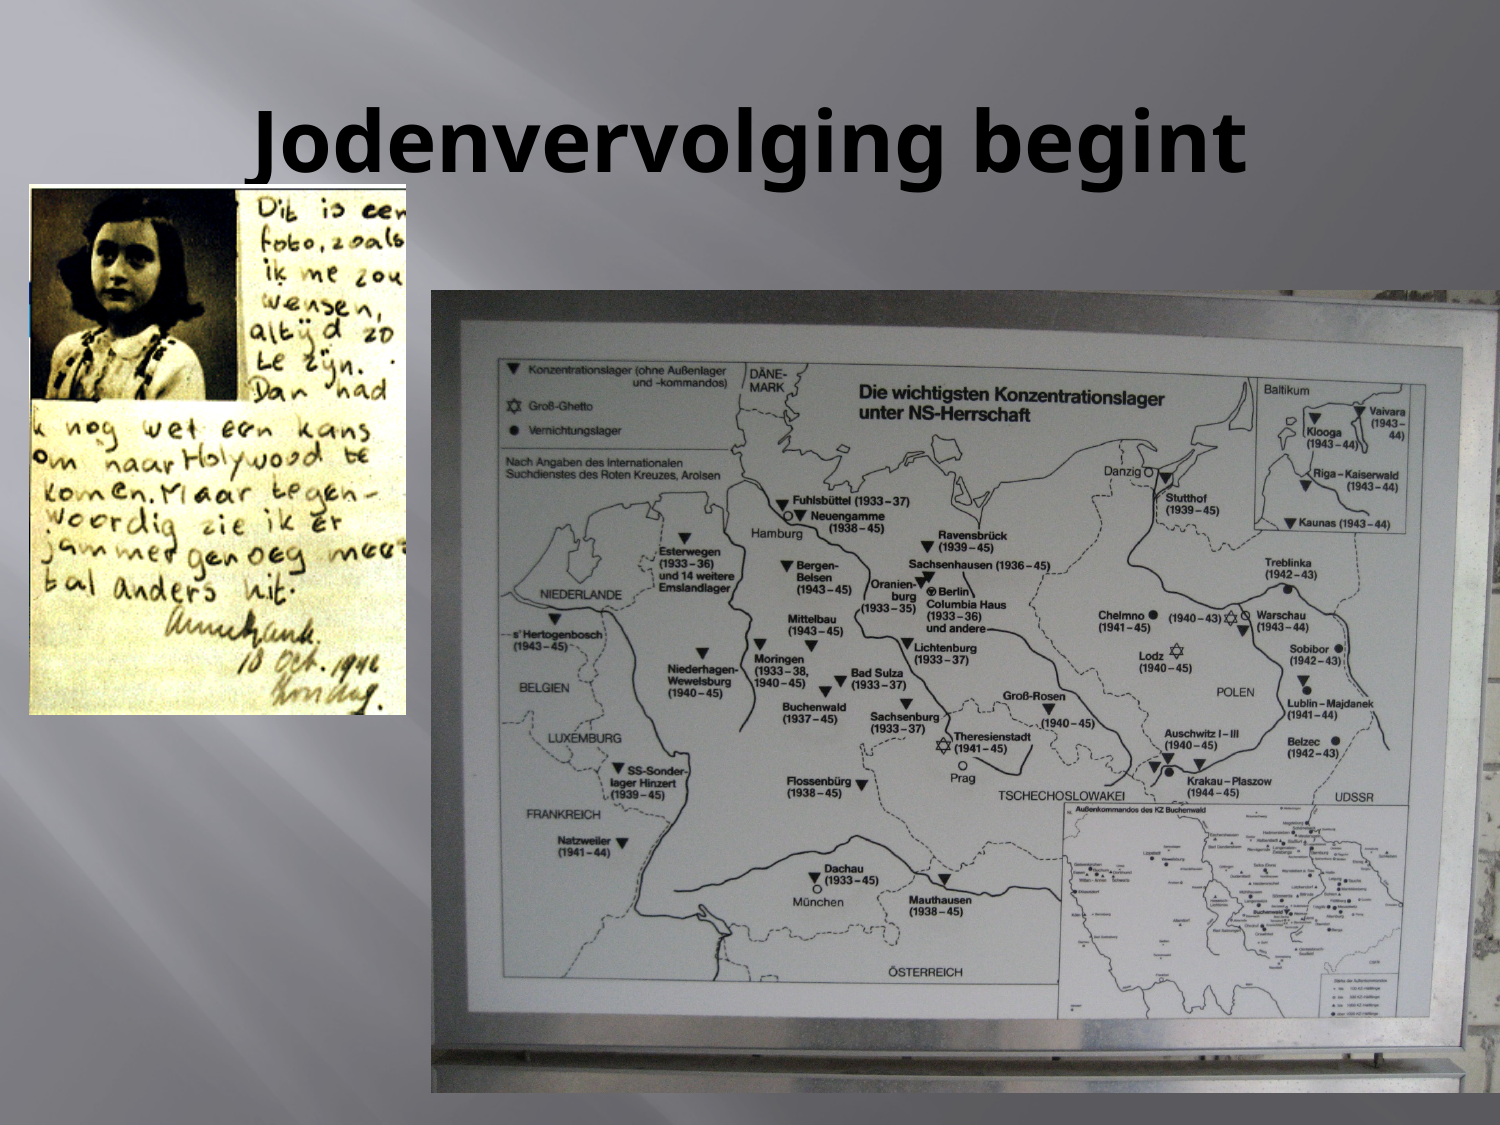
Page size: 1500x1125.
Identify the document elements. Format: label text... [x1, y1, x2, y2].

title Jodenvervolging begint [75, 45, 1425, 233]
picture [430, 290, 1500, 1093]
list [29, 184, 407, 715]
